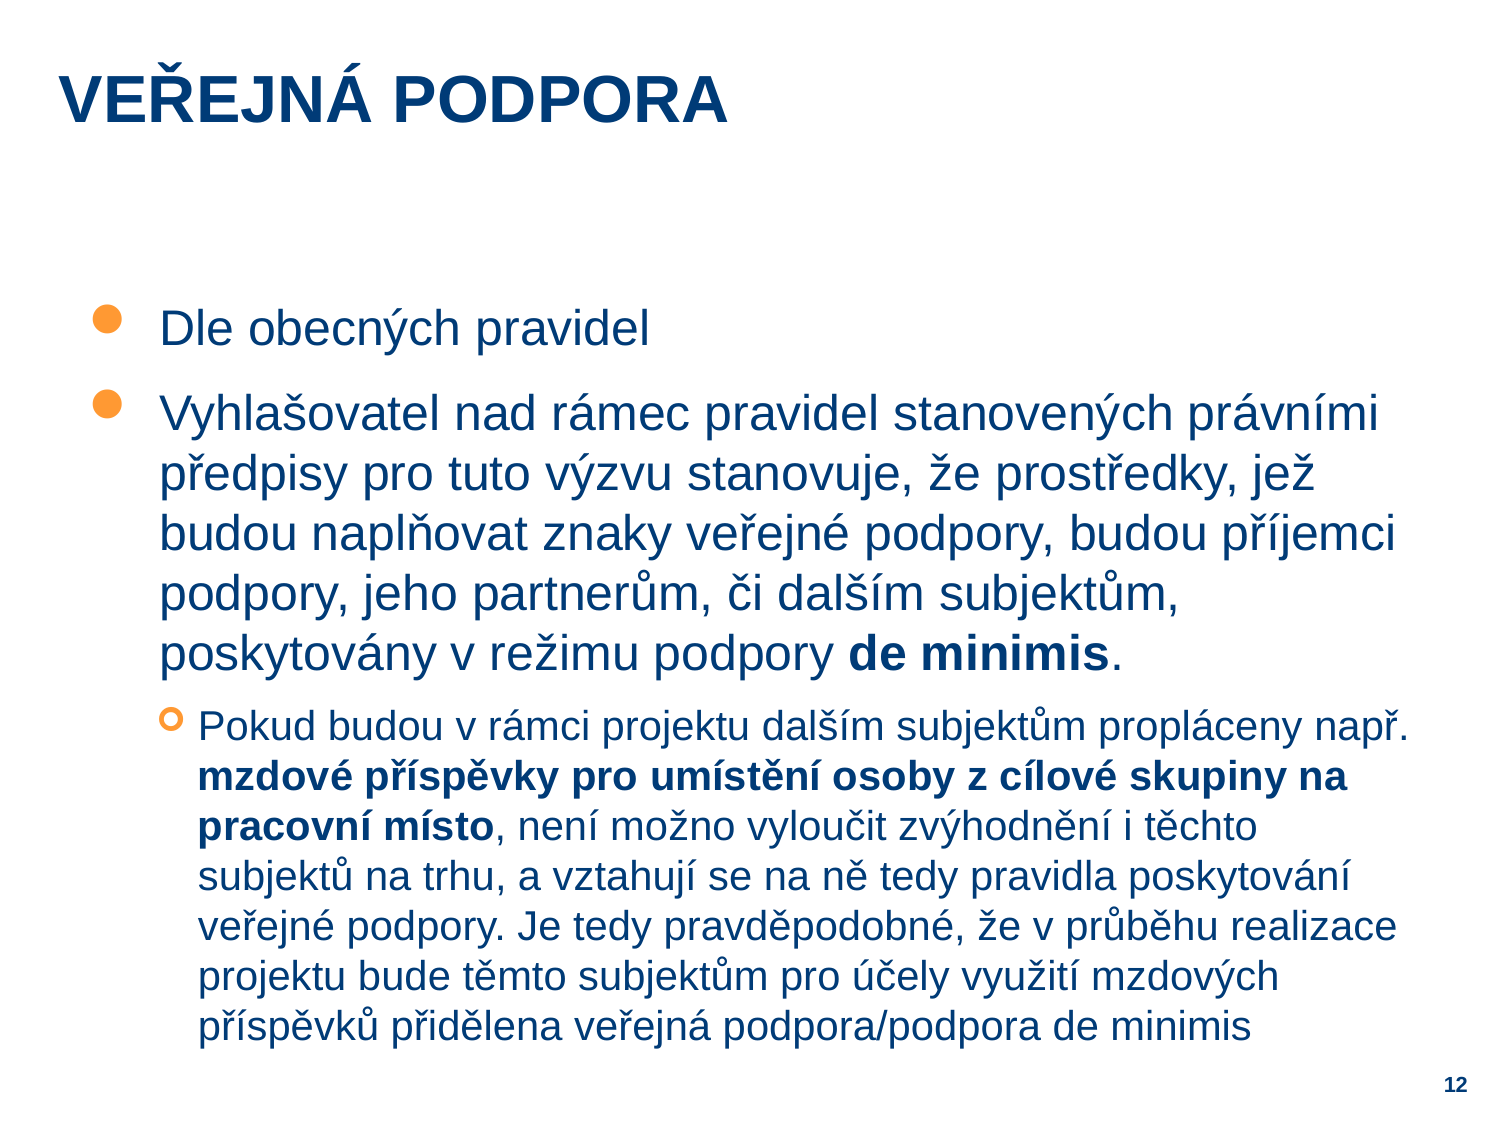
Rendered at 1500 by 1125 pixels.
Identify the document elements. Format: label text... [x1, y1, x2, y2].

slide_number 12 [1417, 1068, 1495, 1099]
title Veřejná podpora [53, 7, 1435, 185]
list Dle obecných pravidel Vyhlašovatel nad rámec pravidel stanovených právními předpisy pro tuto výzvu stanovuje, že prostředky, jež budou naplňovat znaky veřejné podpory, budou příjemci podpory, jeho partnerům, či dalším subjektům, poskytovány v režimu podpory de minimis. Pokud budou v rámci projektu dalším subjektům propláceny např. mzdové příspěvky pro umístění osoby z cílové skupiny na pracovní místo, není možno vyloučit zvýhodnění i těchto subjektů na trhu, a vztahují se na ně tedy pravidla poskytování veřejné podpory. Je tedy pravděpodobné, že v průběhu realizace projektu bude těmto subjektům pro účely využití mzdových příspěvků přidělena veřejná podpora/podpora de minimis [88, 295, 1412, 1004]
